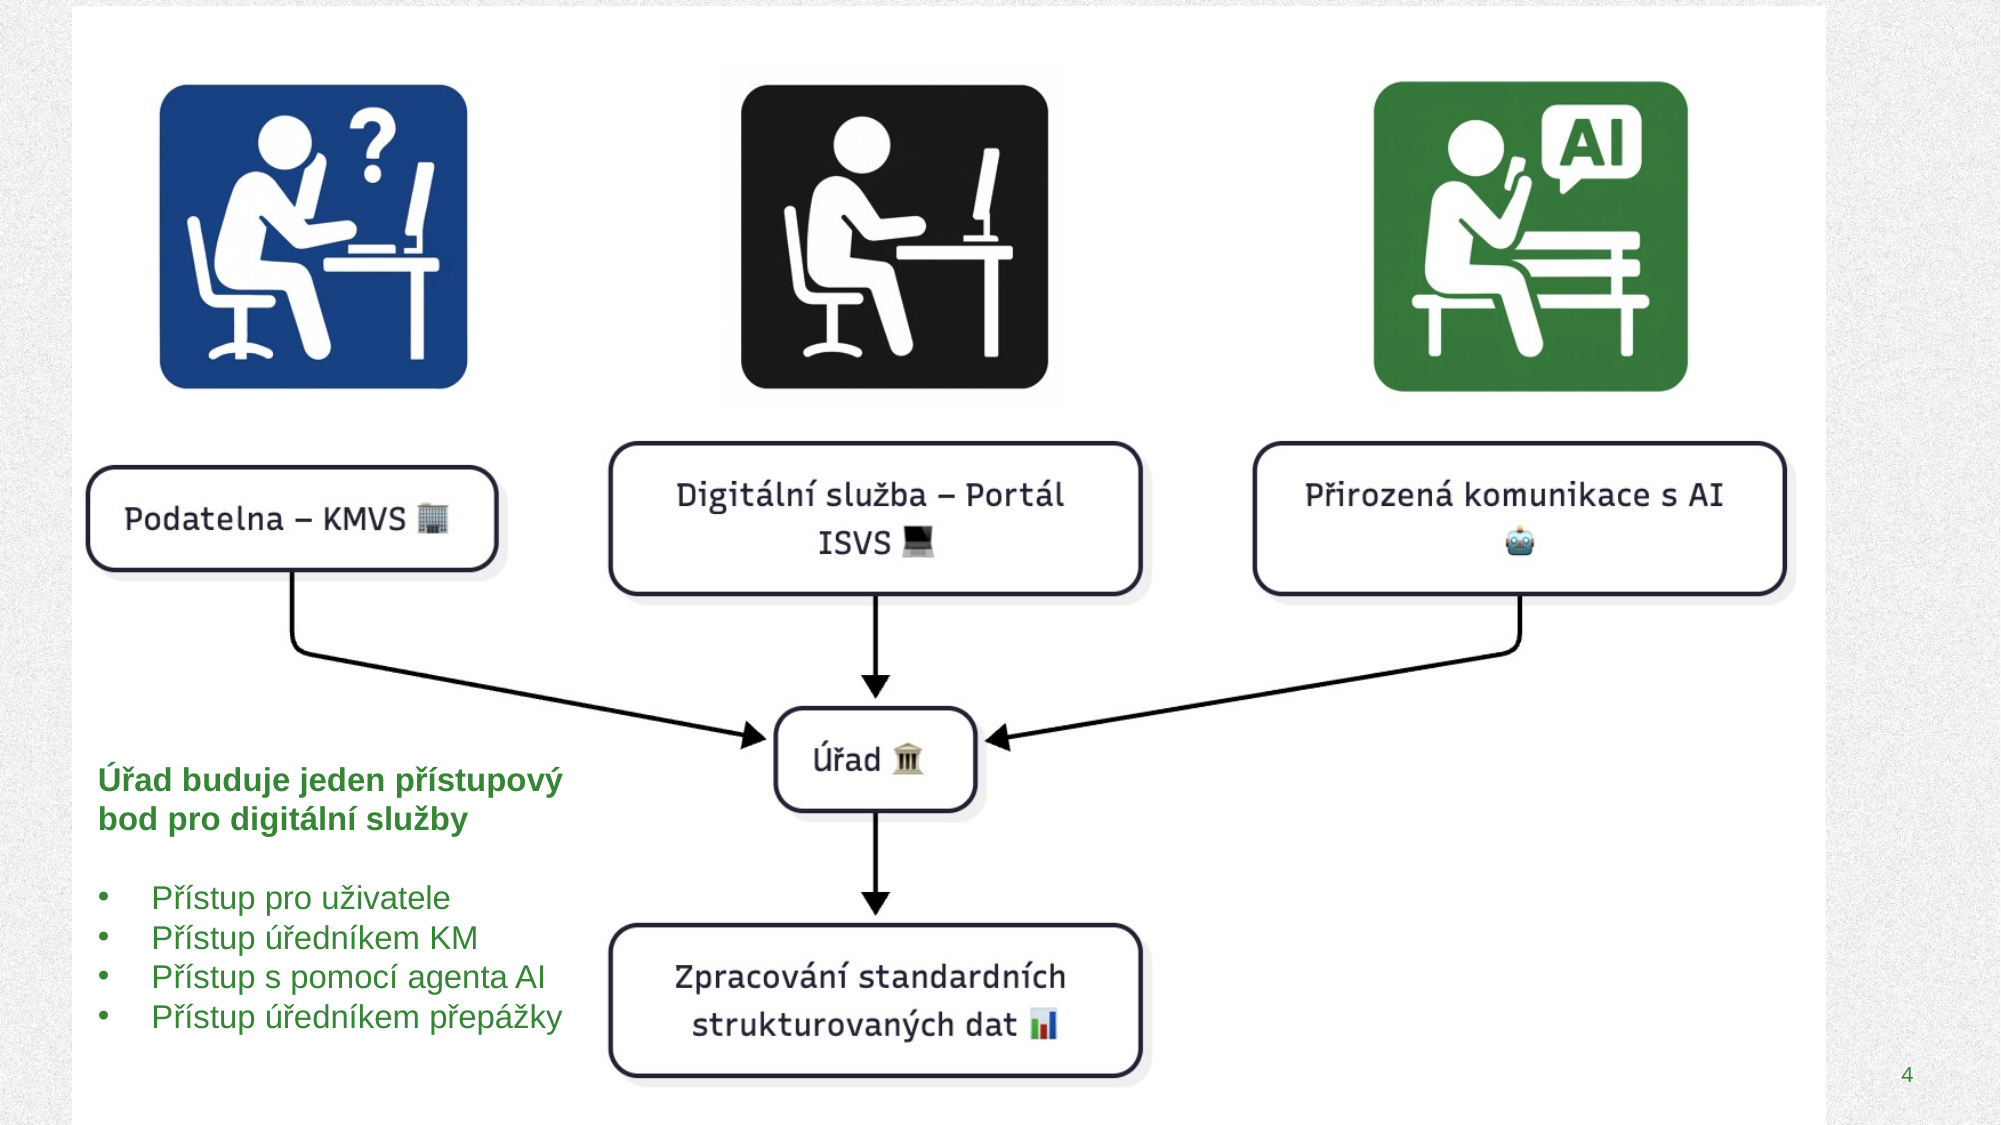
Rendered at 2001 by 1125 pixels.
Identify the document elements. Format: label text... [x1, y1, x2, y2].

picture [0, 0, 2001, 1125]
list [71, 5, 1826, 1125]
slide_number 4 [1826, 1037, 1928, 1098]
